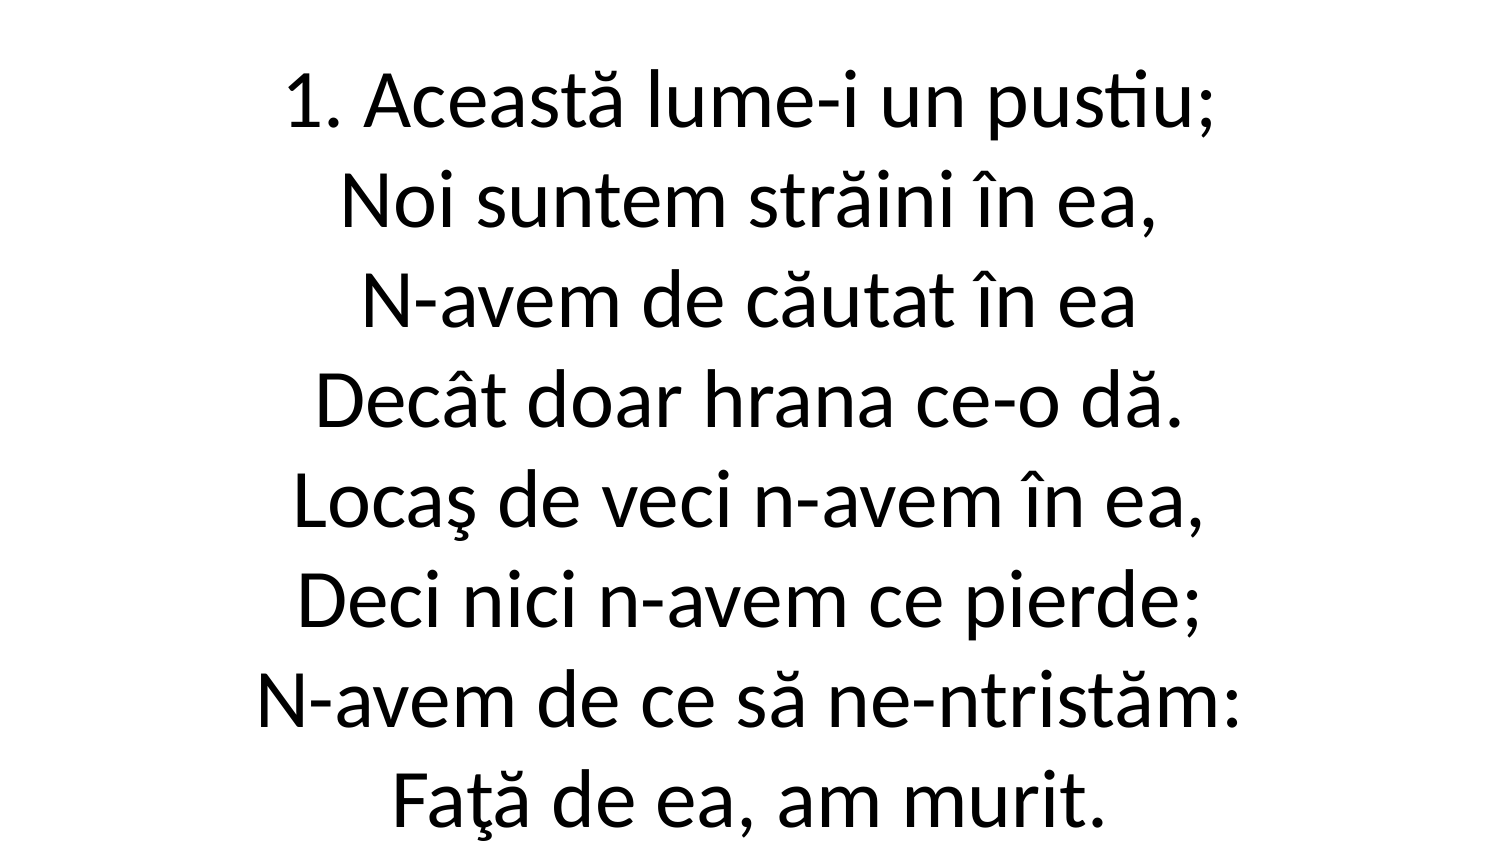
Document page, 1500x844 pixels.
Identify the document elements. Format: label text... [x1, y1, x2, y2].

text_box 1. Această lume-i un pustiu; Noi suntem străini în ea, N-avem de căutat în ea Decât doar hrana ce-o dă. Locaş de veci n-avem în ea, Deci nici n-avem ce pierde; N-avem de ce să ne-ntristăm: Faţă de ea, am murit. [240, 0, 1260, 844]
